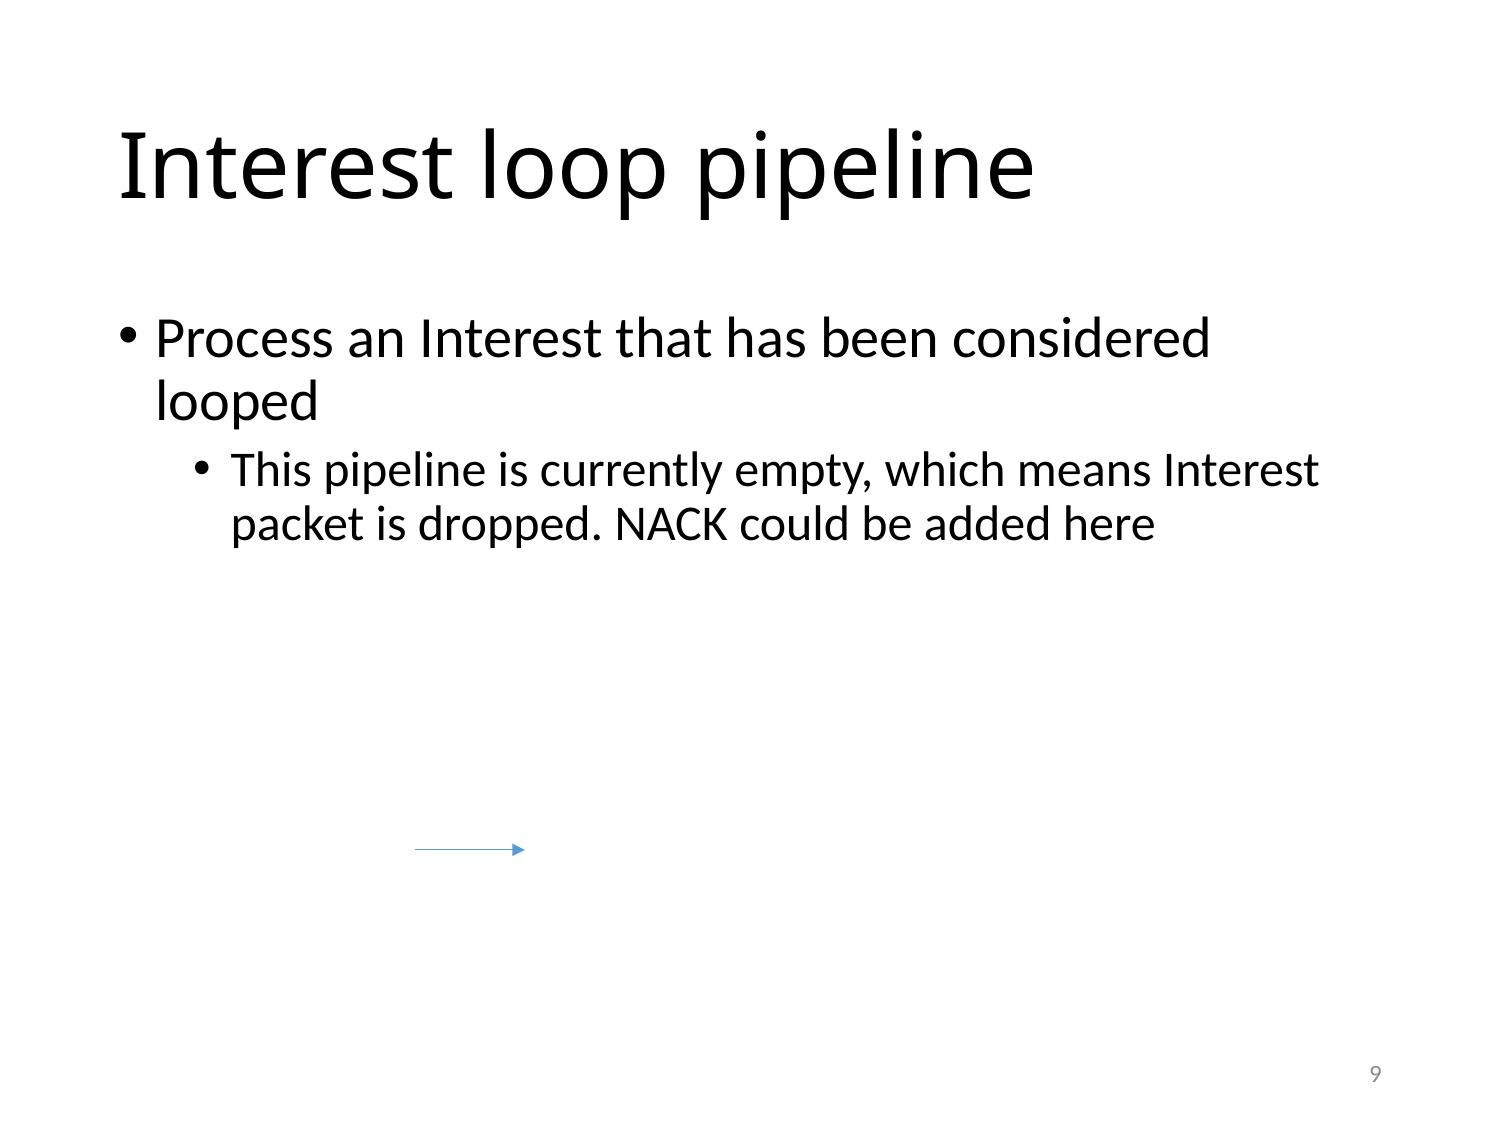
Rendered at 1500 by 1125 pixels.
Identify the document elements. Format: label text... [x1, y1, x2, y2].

title Interest loop pipeline [103, 59, 1397, 278]
slide_number 9 [1059, 1042, 1397, 1103]
list Process an Interest that has been considered looped This pipeline is currently empty, which means Interest packet is dropped. NACK could be added here [103, 299, 1397, 1014]
